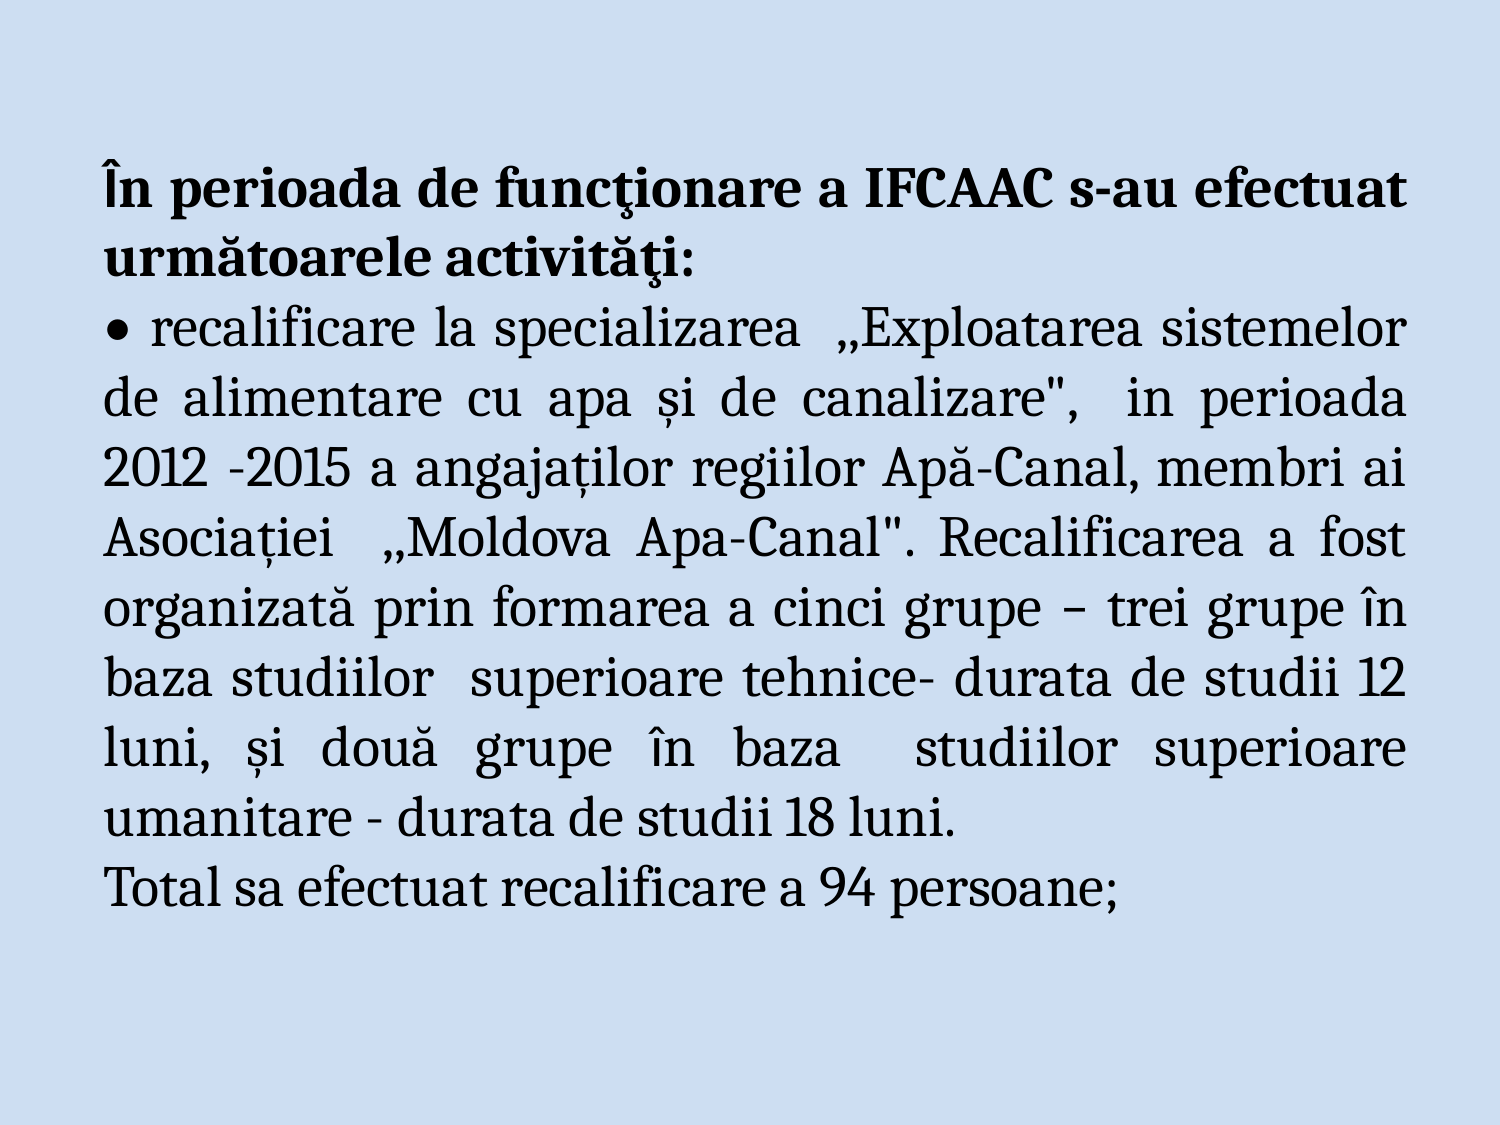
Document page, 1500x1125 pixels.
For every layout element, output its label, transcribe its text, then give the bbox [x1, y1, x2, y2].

text_box În perioada de funcţionare a IFCAAC s-au efectuat următoarele activităţi: • recalificare la specializarea ,,Exploatarea sistemelor de alimentare cu apa şi de canalizare", in perioada 2012 -2015 a angajaților regiilor Apă-Canal, membri ai Asociației ,,Moldova Apa-Canal". Recalificarea a fost organizată prin formarea a cinci grupe – trei grupe în baza studiilor superioare tehnice- durata de studii 12 luni, şi două grupe în baza studiilor superioare umanitare - durata de studii 18 luni. Total sa efectuat recalificare a 94 persoane; [88, 141, 1424, 926]
